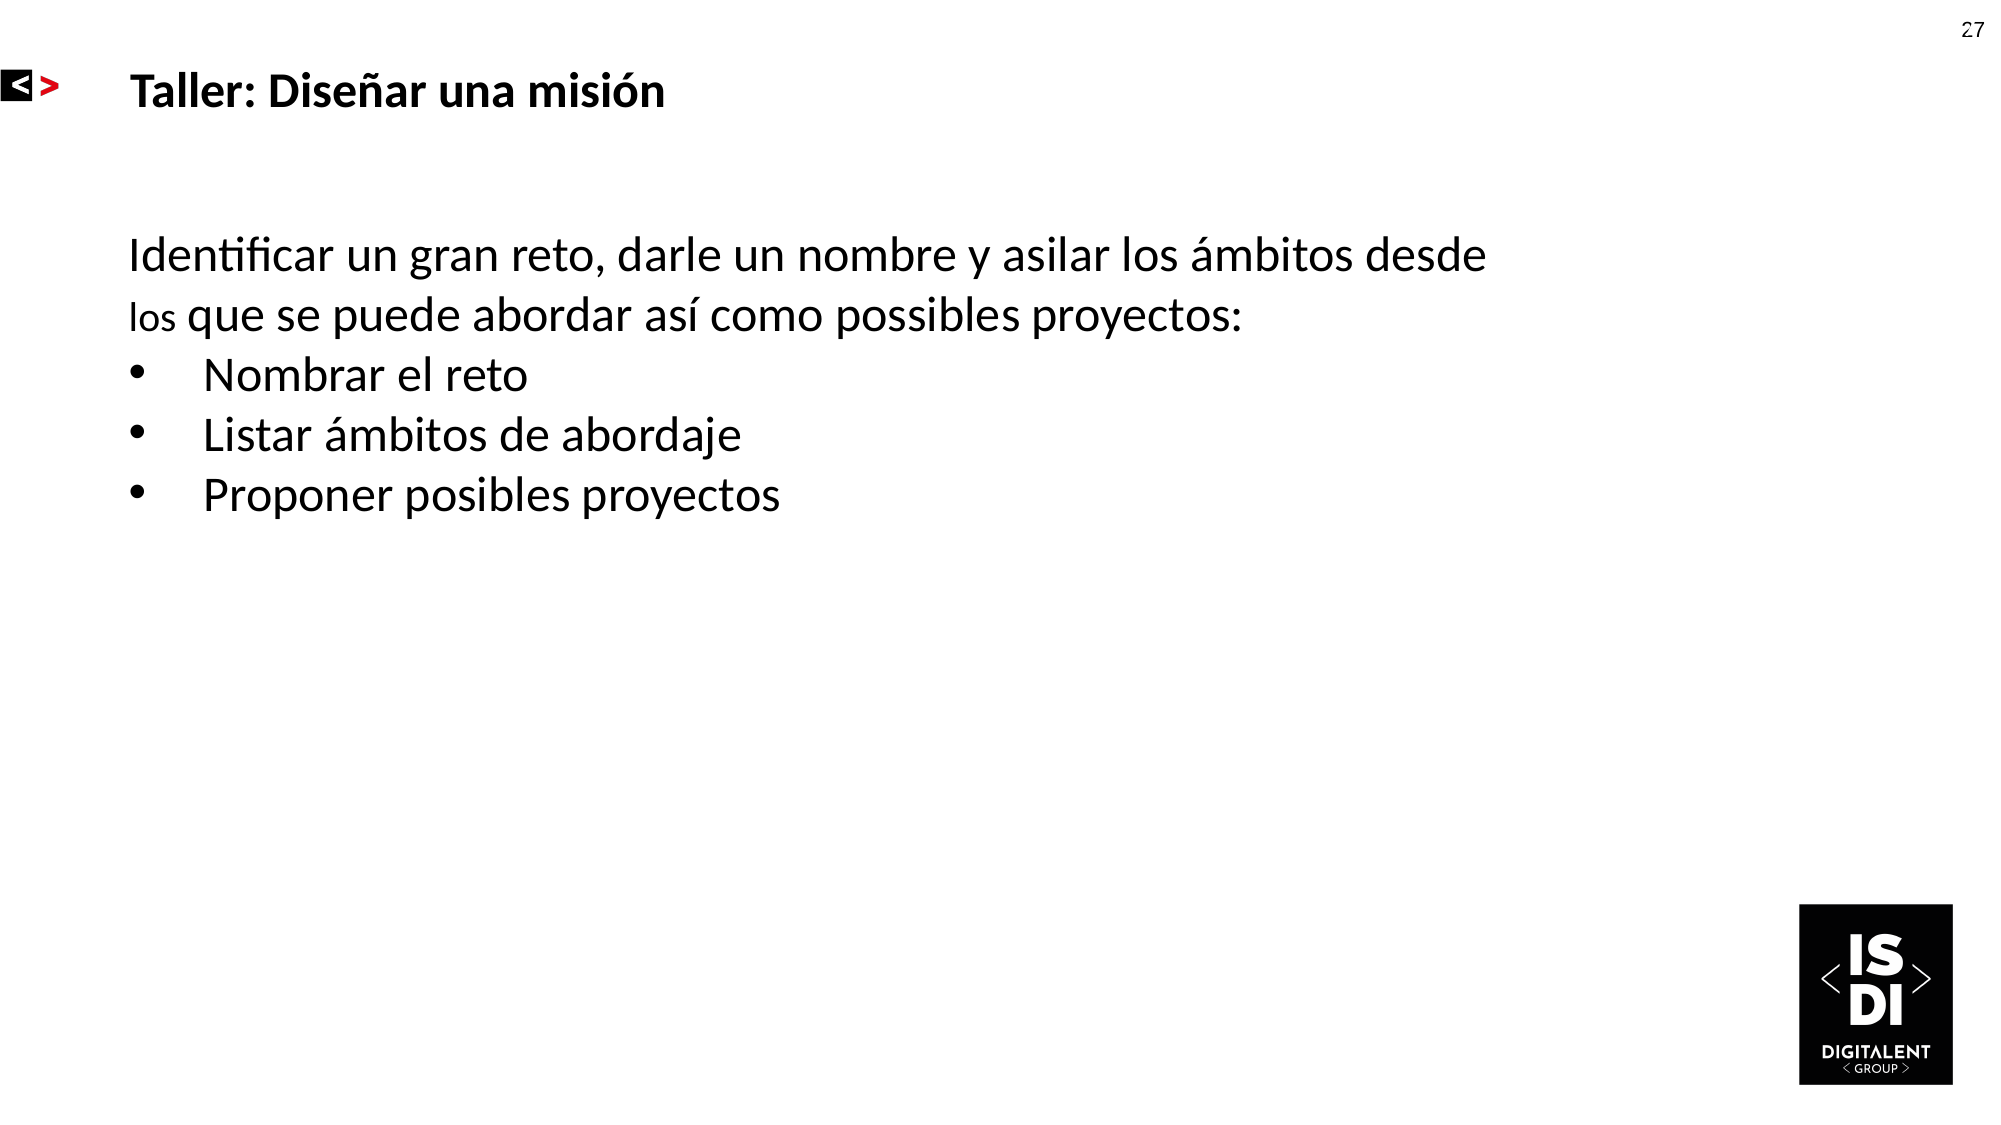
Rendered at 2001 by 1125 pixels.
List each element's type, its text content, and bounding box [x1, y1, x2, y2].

picture [37, 74, 59, 99]
picture [1797, 902, 1955, 1087]
text_box 27 [1909, 0, 1993, 60]
text_box Taller: Diseñar una misión [115, 37, 1888, 137]
list Identificar un gran reto, darle un nombre y asilar los ámbitos desde los que se puede abordar así como possibles proyectos: Nombrar el reto Listar ámbitos de abordaje Proponer posibles proyectos [114, 214, 1503, 865]
picture [7, 73, 33, 100]
